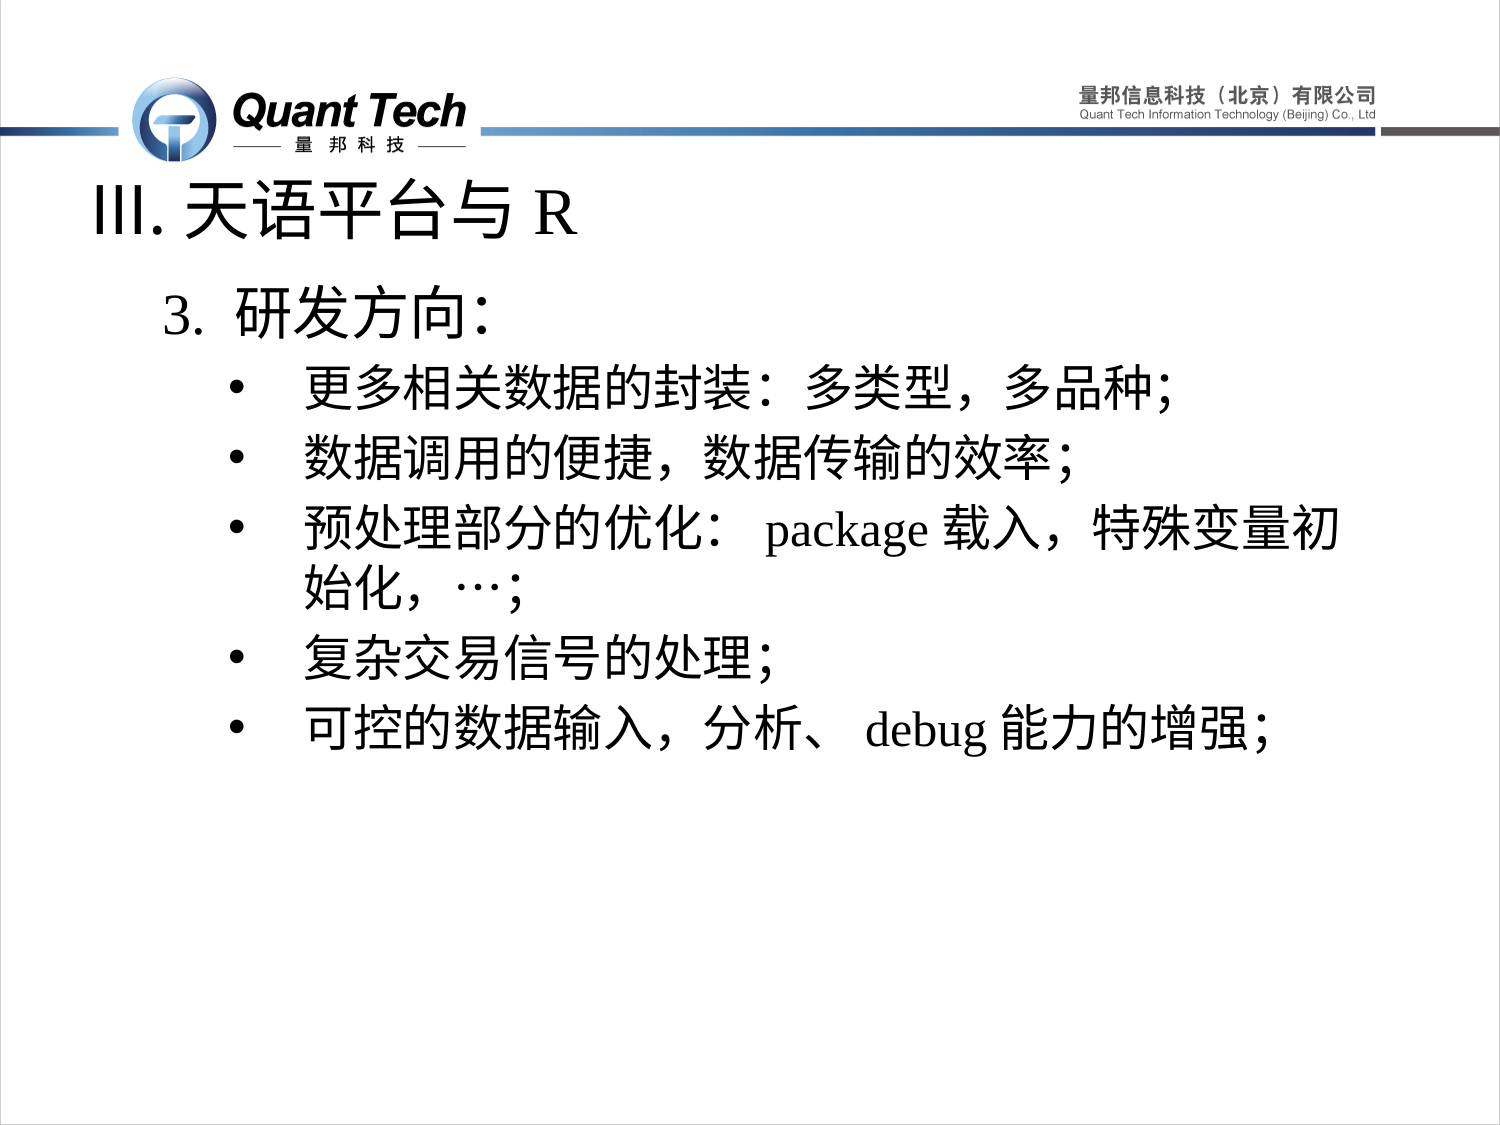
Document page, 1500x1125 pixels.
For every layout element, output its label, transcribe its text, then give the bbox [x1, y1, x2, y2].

list 3. 研发方向： 更多相关数据的封装：多类型，多品种； 数据调用的便捷，数据传输的效率； 预处理部分的优化：package载入，特殊变量初始化，…； 复杂交易信号的处理； 可控的数据输入，分析、debug能力的增强； [147, 268, 1376, 1000]
title 天语平台与R [75, 160, 1425, 256]
picture [0, 0, 1500, 1125]
